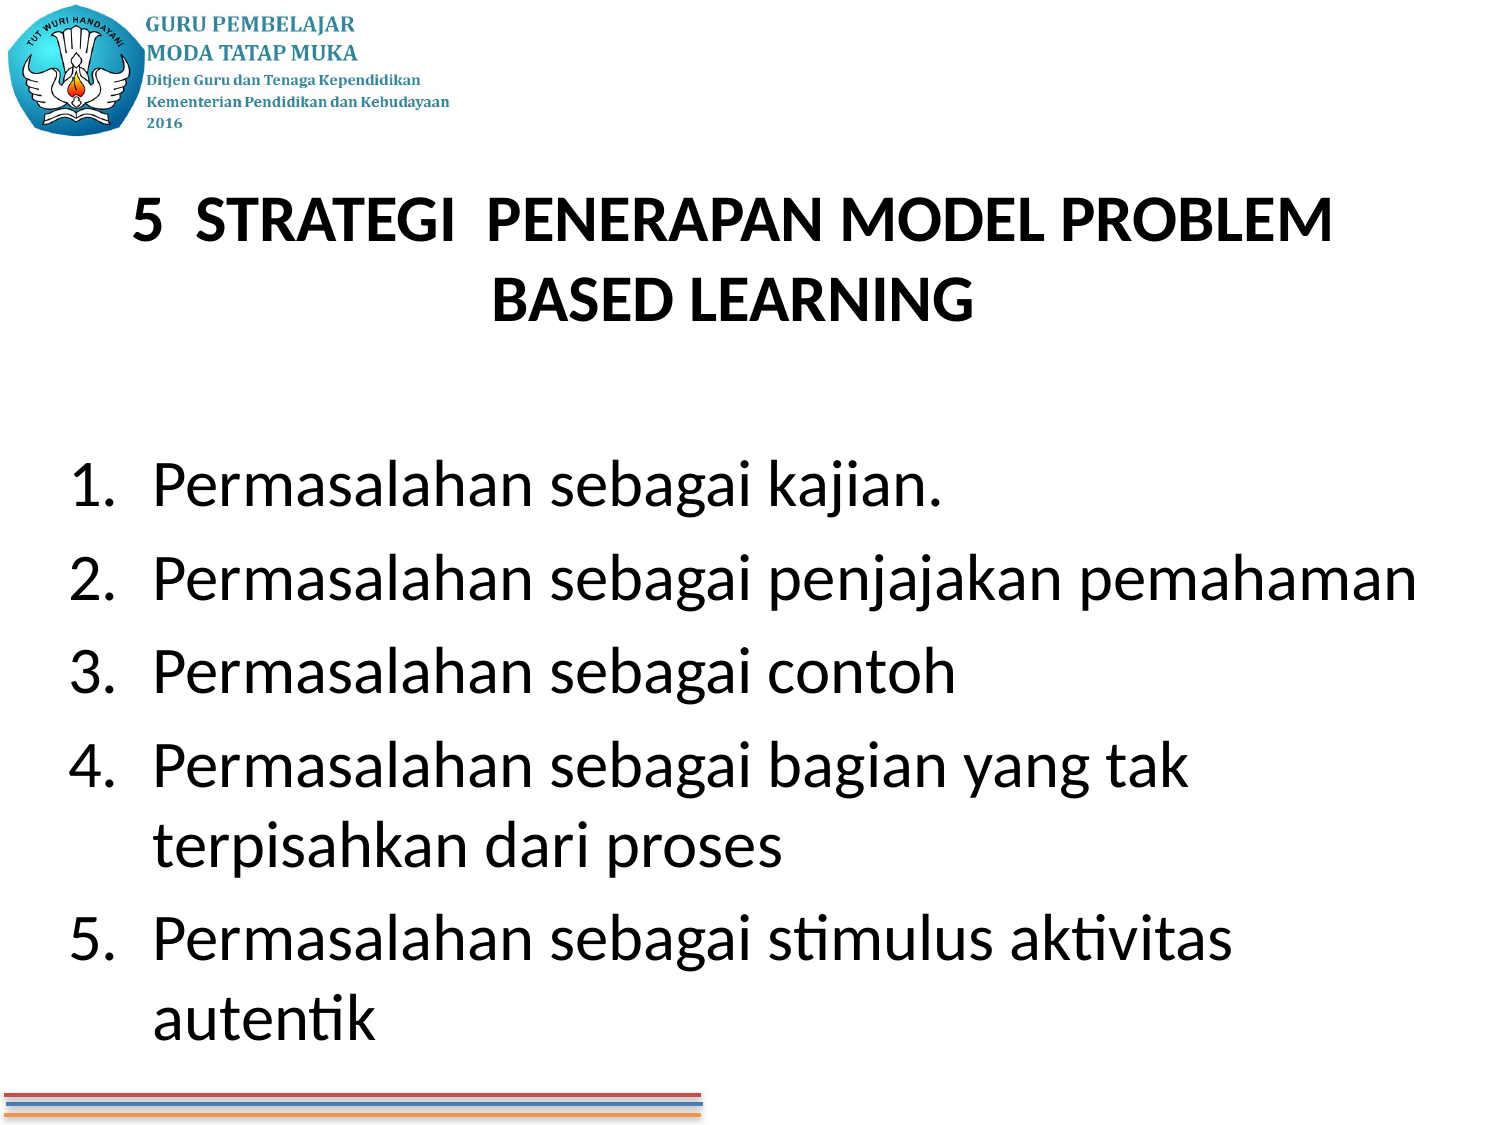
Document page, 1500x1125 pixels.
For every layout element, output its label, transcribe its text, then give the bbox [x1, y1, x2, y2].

title 5 STRATEGI PENERAPAN MODEL PROBLEM BASED LEARNING [58, 160, 1409, 349]
list Permasalahan sebagai kajian. Permasalahan sebagai penjajakan pemahaman Permasalahan sebagai contoh Permasalahan sebagai bagian yang tak terpisahkan dari proses Permasalahan sebagai stimulus aktivitas autentik [53, 432, 1447, 1071]
picture [4, 0, 455, 139]
